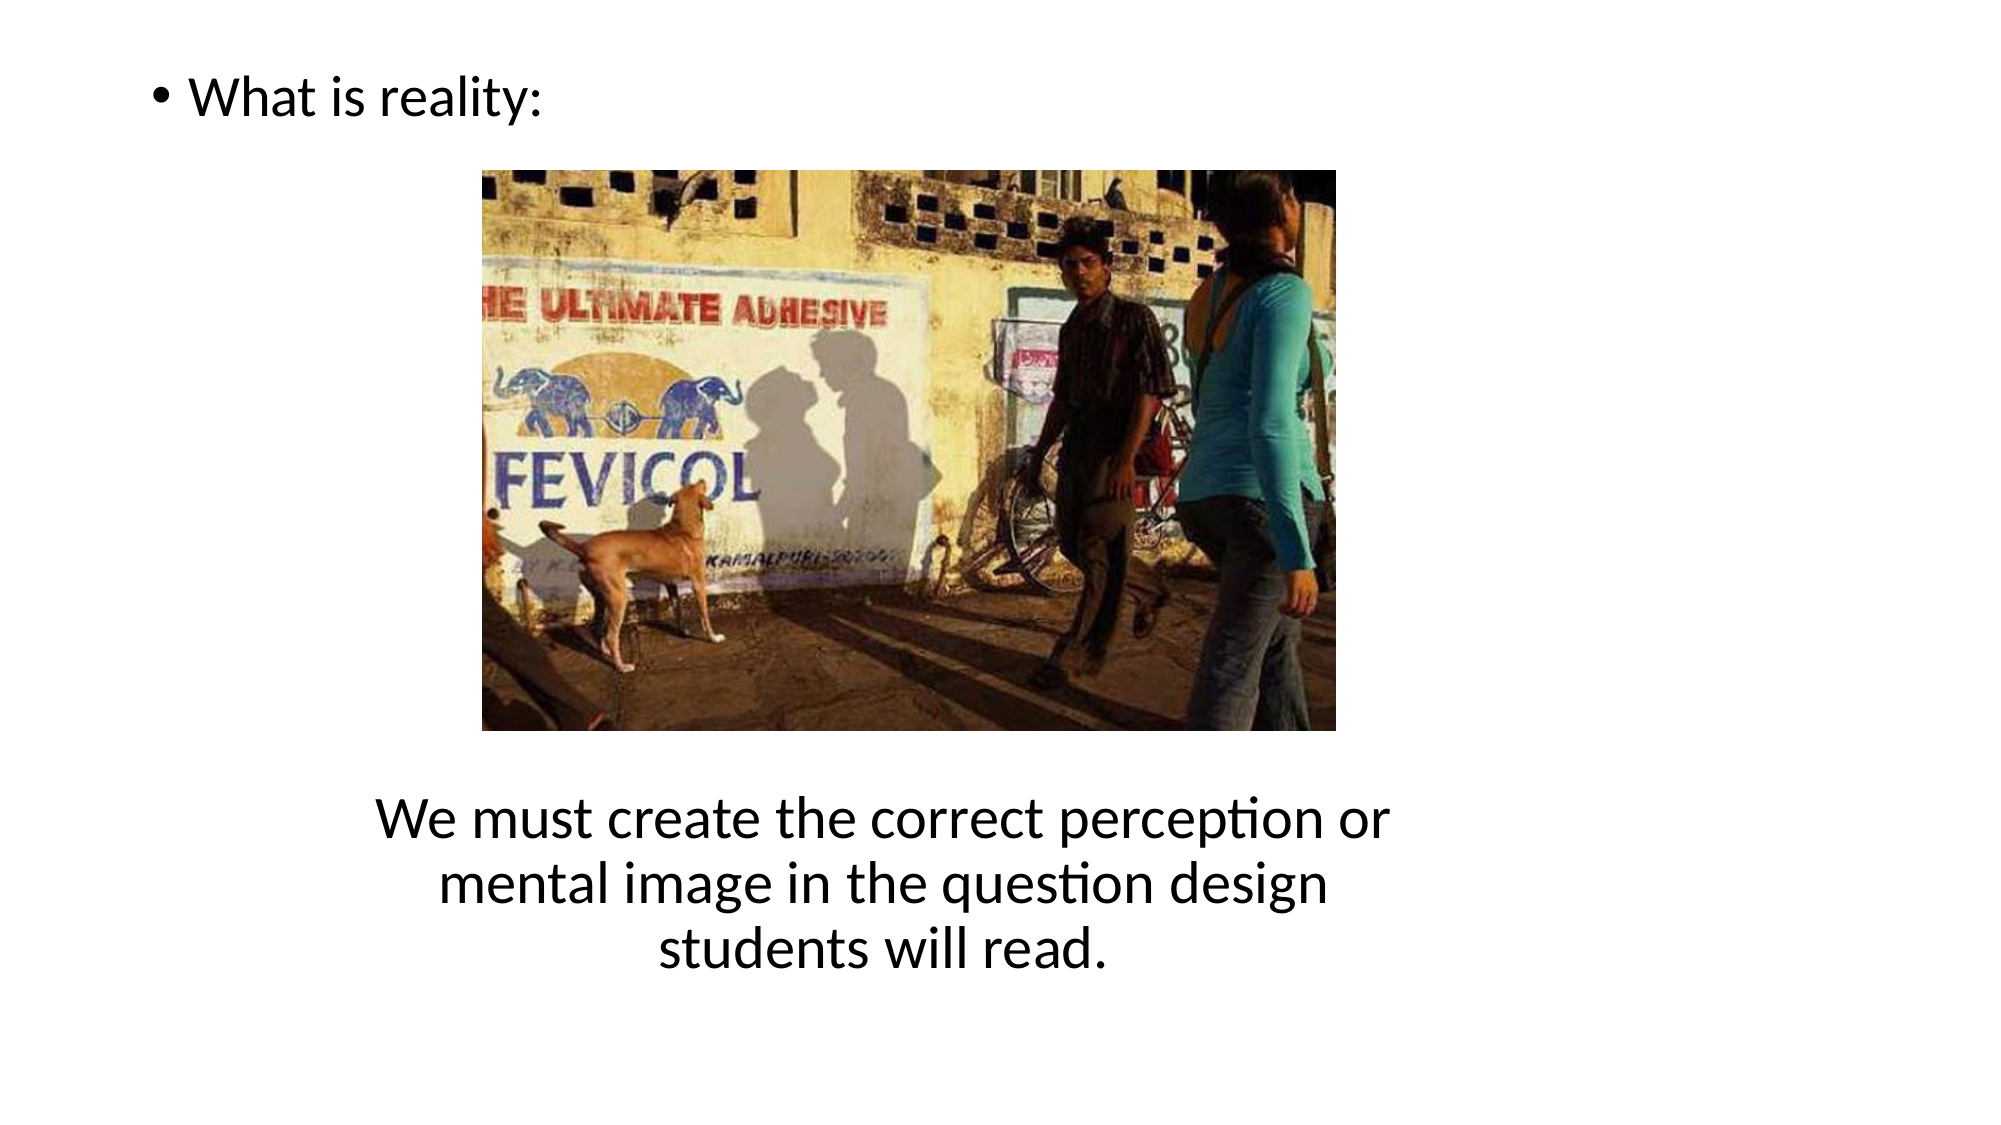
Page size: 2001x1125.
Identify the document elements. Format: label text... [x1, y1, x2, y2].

list What is reality: [136, 58, 1861, 773]
picture [482, 169, 1336, 731]
title We must create the correct perception or mental image in the question design students will read. [314, 803, 1454, 964]
